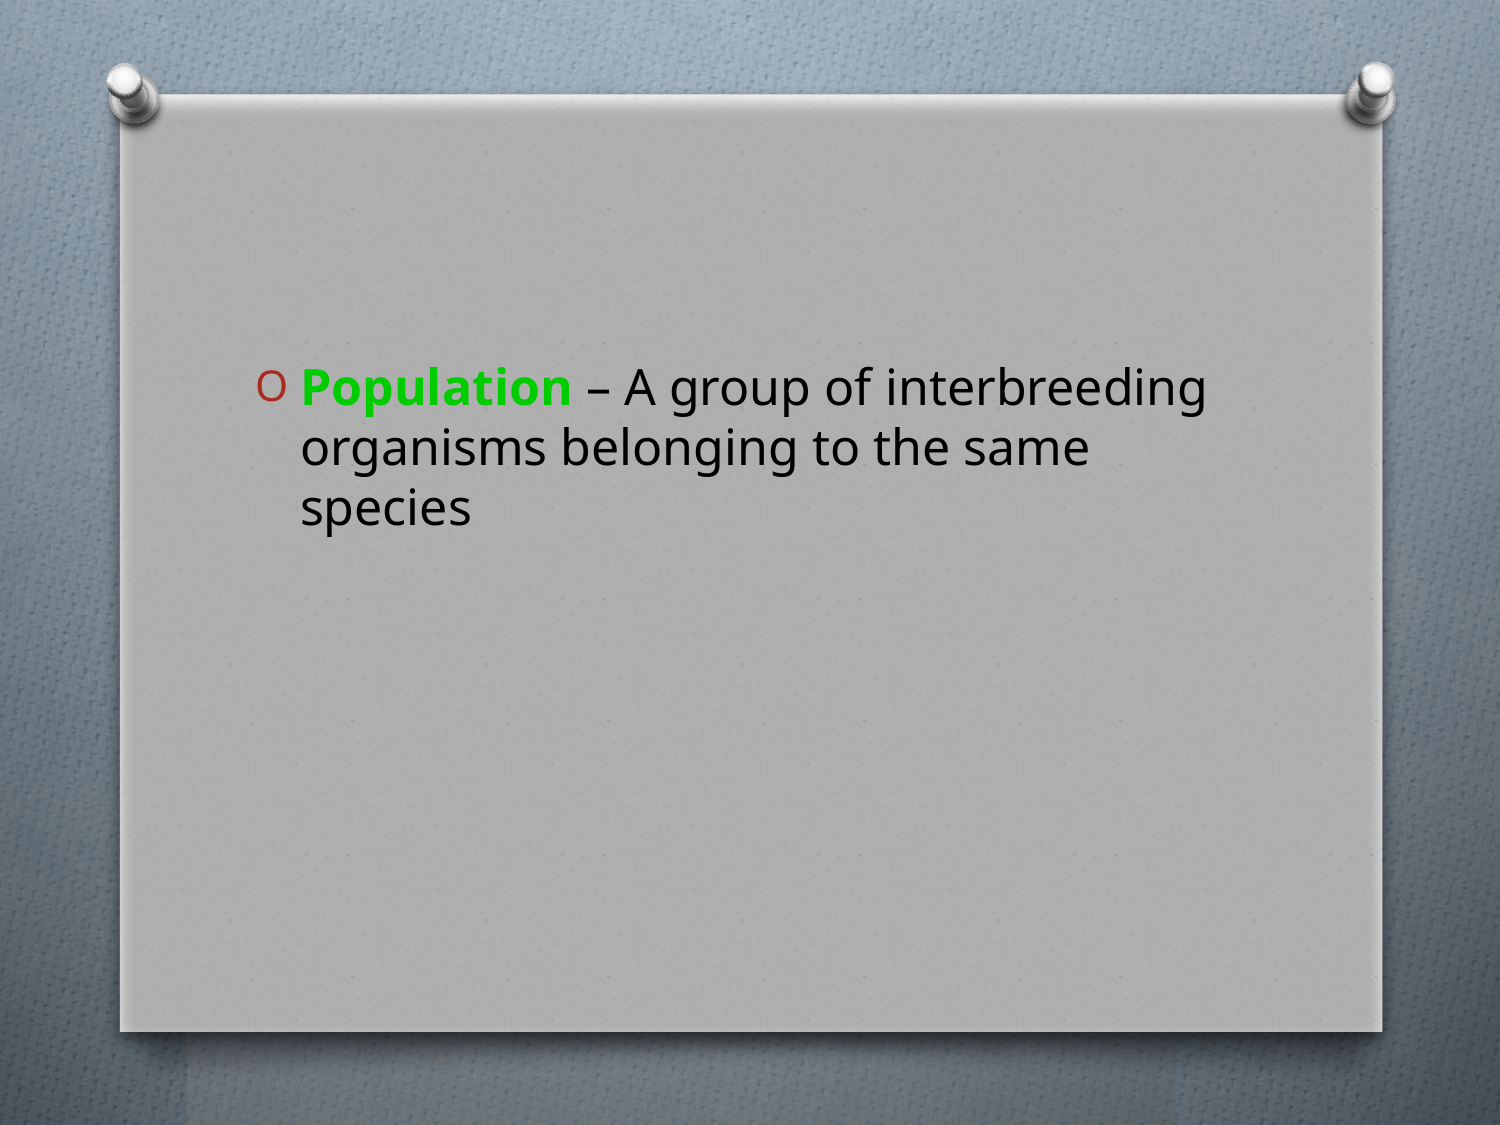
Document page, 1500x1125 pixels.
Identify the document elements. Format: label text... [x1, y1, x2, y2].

picture [75, 29, 198, 153]
picture [1317, 35, 1439, 156]
list Population – A group of interbreeding organisms belonging to the same species [240, 347, 1257, 939]
